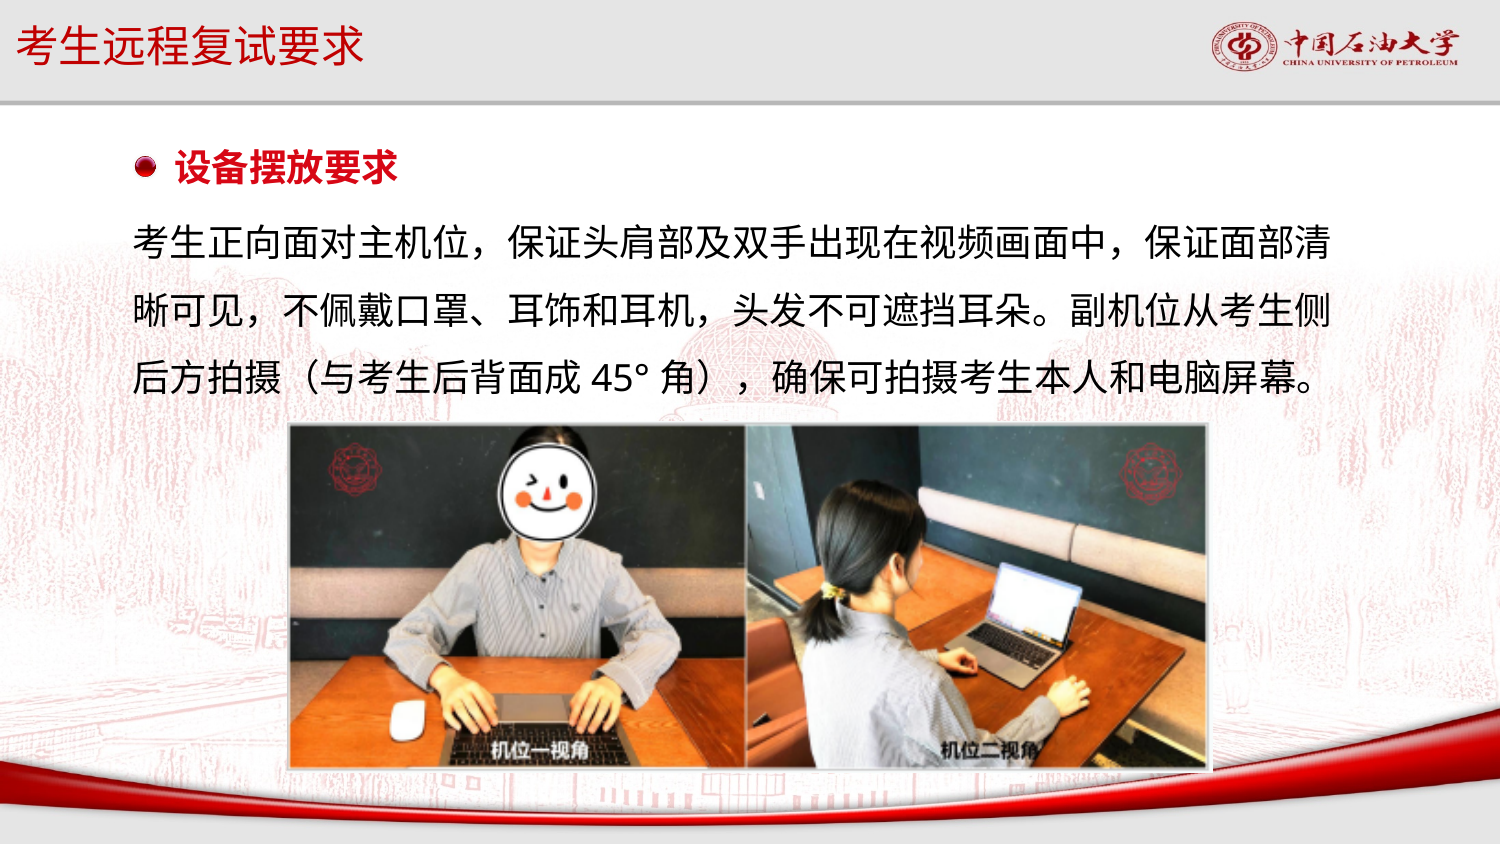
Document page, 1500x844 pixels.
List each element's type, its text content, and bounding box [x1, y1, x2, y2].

list 设备摆放要求 考生正向面对主机位，保证头肩部及双手出现在视频画面中，保证面部清晰可见，不佩戴口罩、耳饰和耳机，头发不可遮挡耳朵。副机位从考生侧后方拍摄（与考生后背面成45°角），确保可拍摄考生本人和电脑屏幕。 [117, 114, 1383, 748]
picture [0, 0, 1500, 844]
title 考生远程复试要求 [0, 0, 1266, 74]
